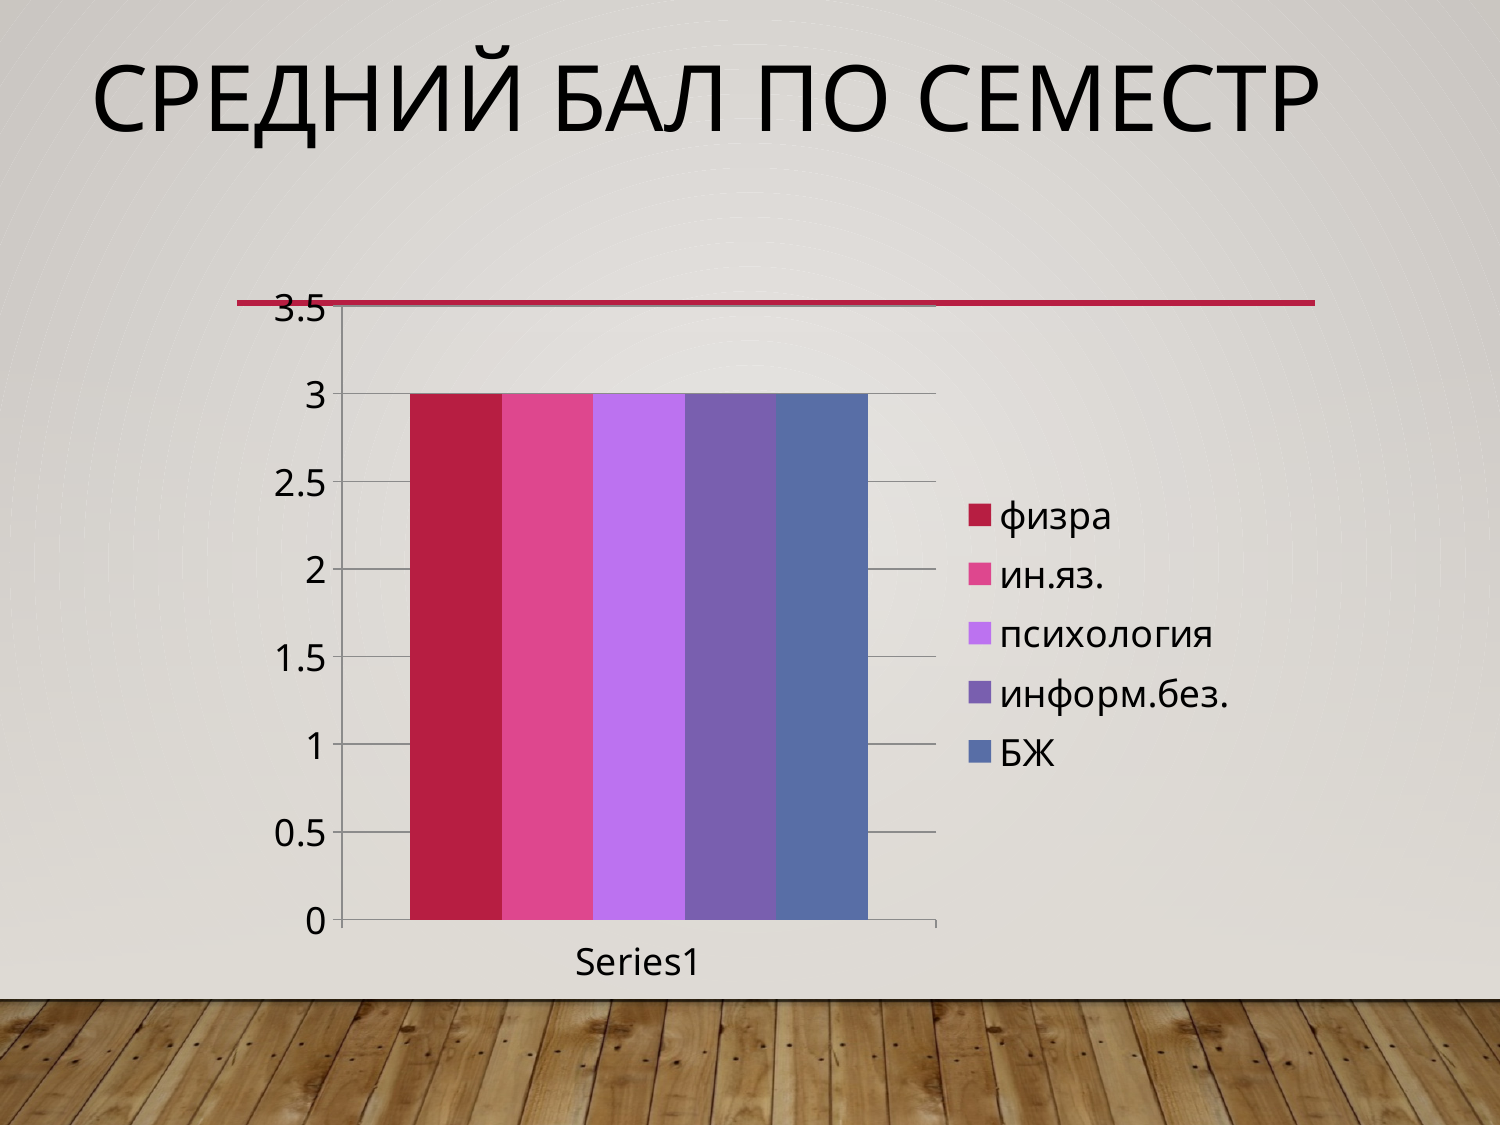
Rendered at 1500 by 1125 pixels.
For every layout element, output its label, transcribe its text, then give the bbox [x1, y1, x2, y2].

picture [0, 999, 1500, 1125]
title Средний бал по семестр [75, 45, 1425, 233]
chart [253, 265, 1255, 1001]
